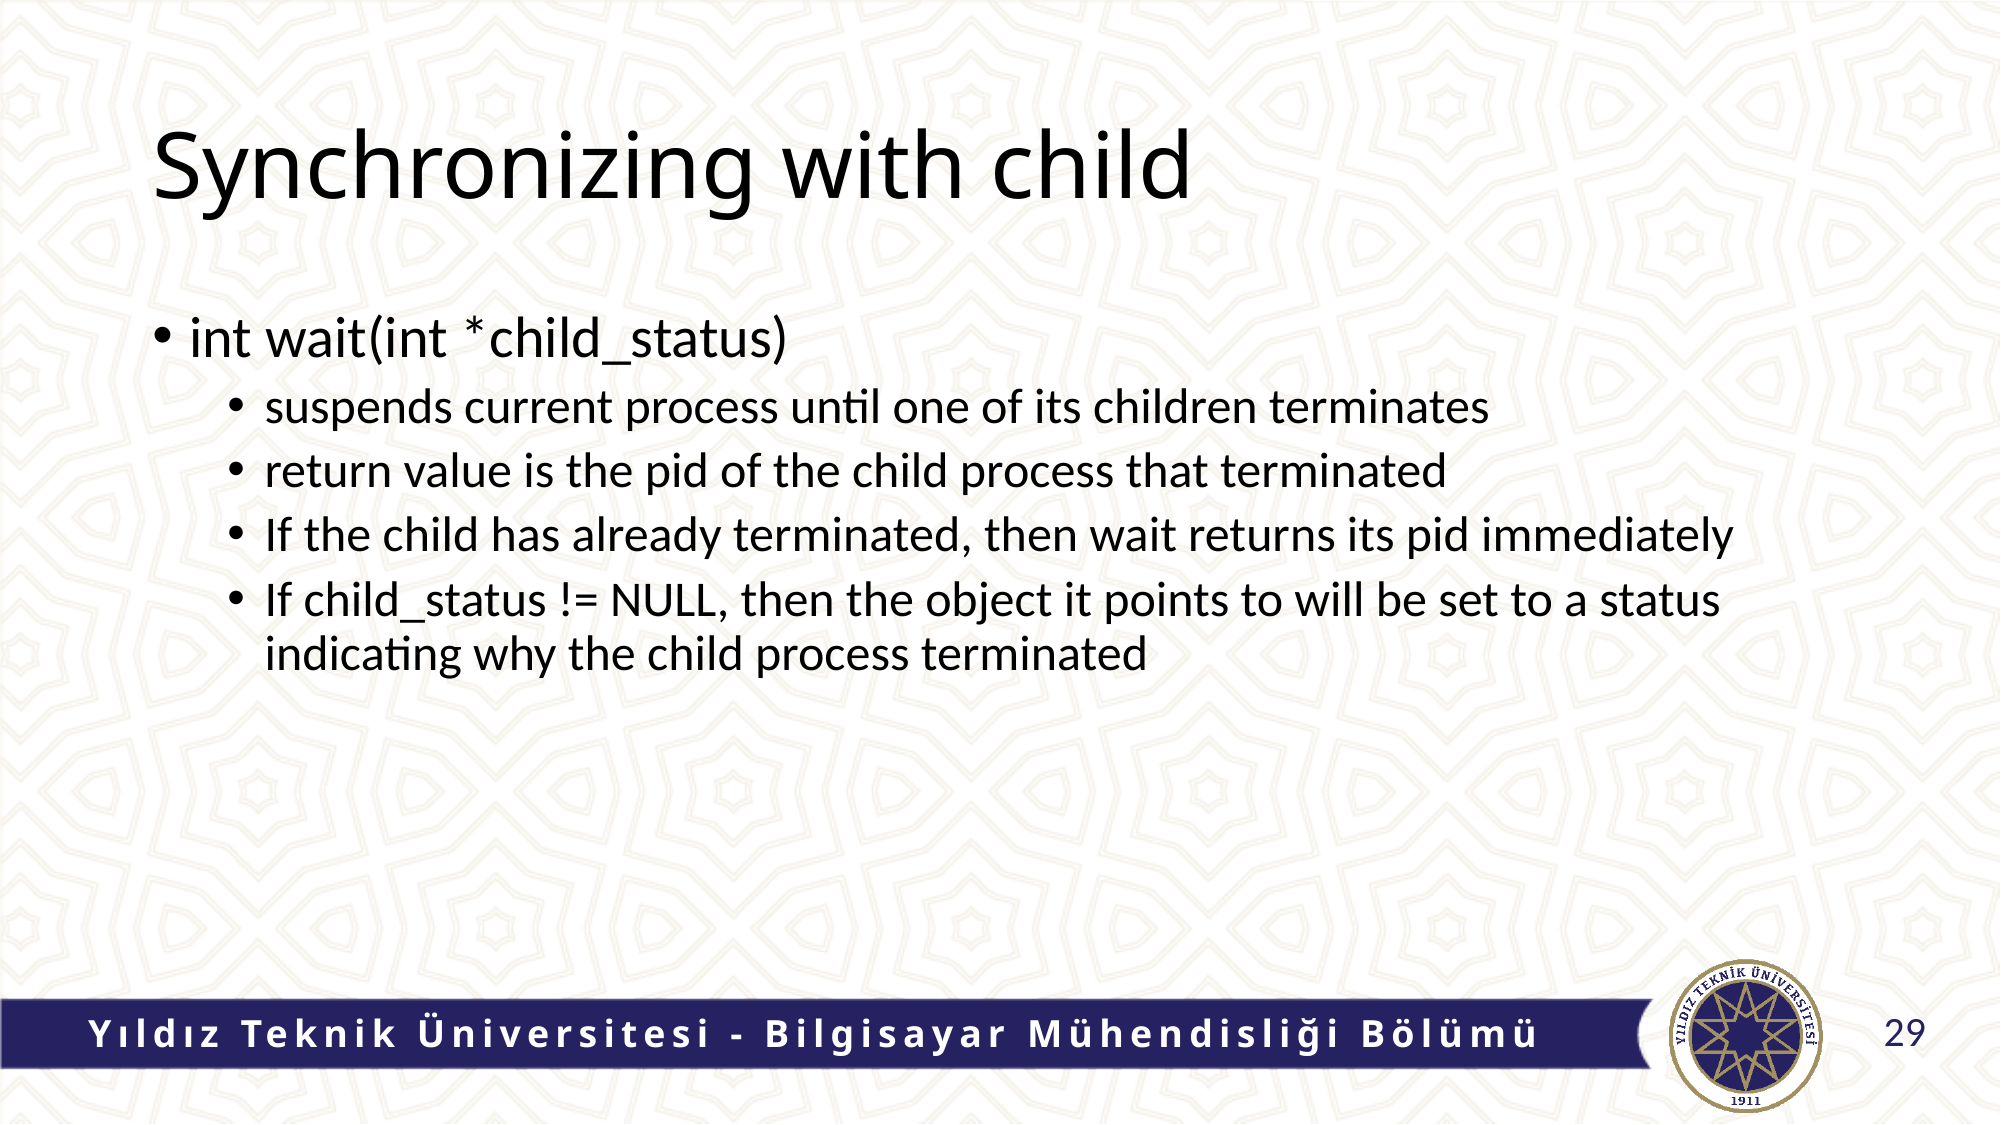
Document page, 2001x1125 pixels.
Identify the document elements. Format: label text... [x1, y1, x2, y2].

text_box 29 [1827, 1000, 1983, 1060]
text_box Yıldız Teknik Üniversitesi - Bilgisayar Mühendisliği Bölümü [0, 997, 1627, 1069]
picture [0, 0, 2000, 1125]
text_box int wait(int *child_status) suspends current process until one of its children terminates return value is the pid of the child process that terminated If the child has already terminated, then wait returns its pid immediately If child_status != NULL, then the object it points to will be set to a status indicating why the child process terminated [137, 299, 1863, 981]
text_box Synchronizing with child [137, 59, 1863, 278]
